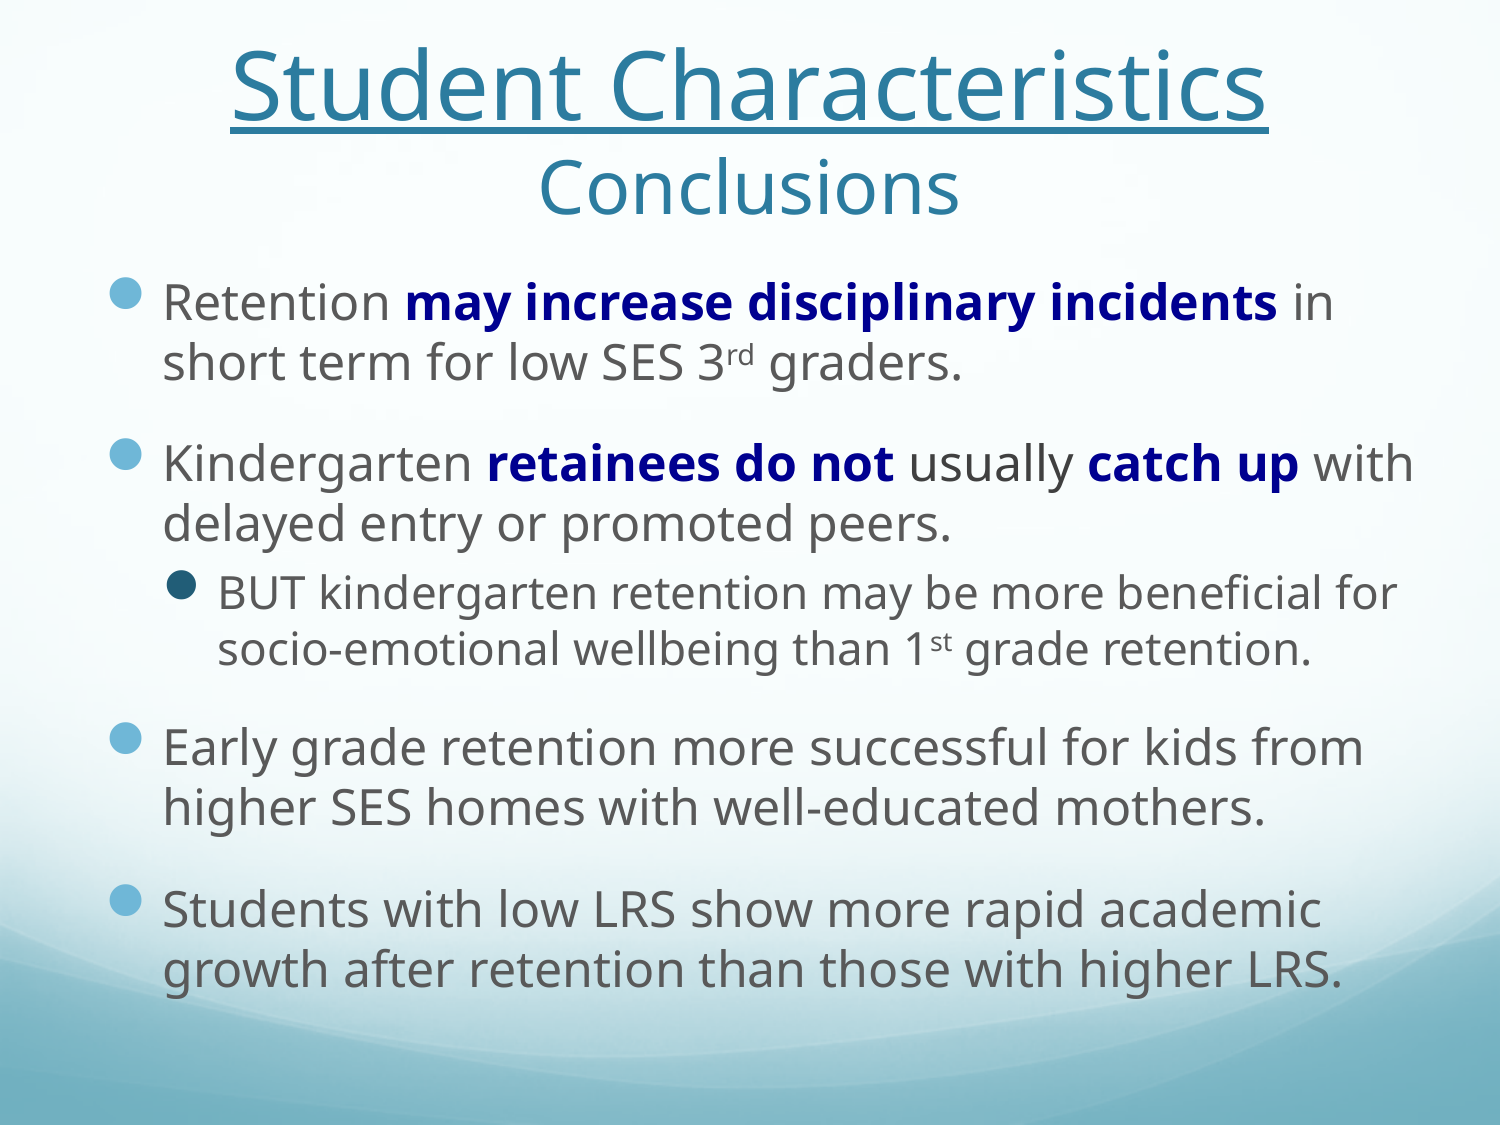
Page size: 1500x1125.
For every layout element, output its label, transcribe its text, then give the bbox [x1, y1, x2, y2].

title Student Characteristics Conclusions [90, 17, 1410, 237]
list Retention may increase disciplinary incidents in short term for low SES 3rd graders. Kindergarten retainees do not usually catch up with delayed entry or promoted peers. BUT kindergarten retention may be more beneficial for socio-emotional wellbeing than 1st grade retention. Early grade retention more successful for kids from higher SES homes with well-educated mothers. Students with low LRS show more rapid academic growth after retention than those with higher LRS. [90, 262, 1472, 1125]
